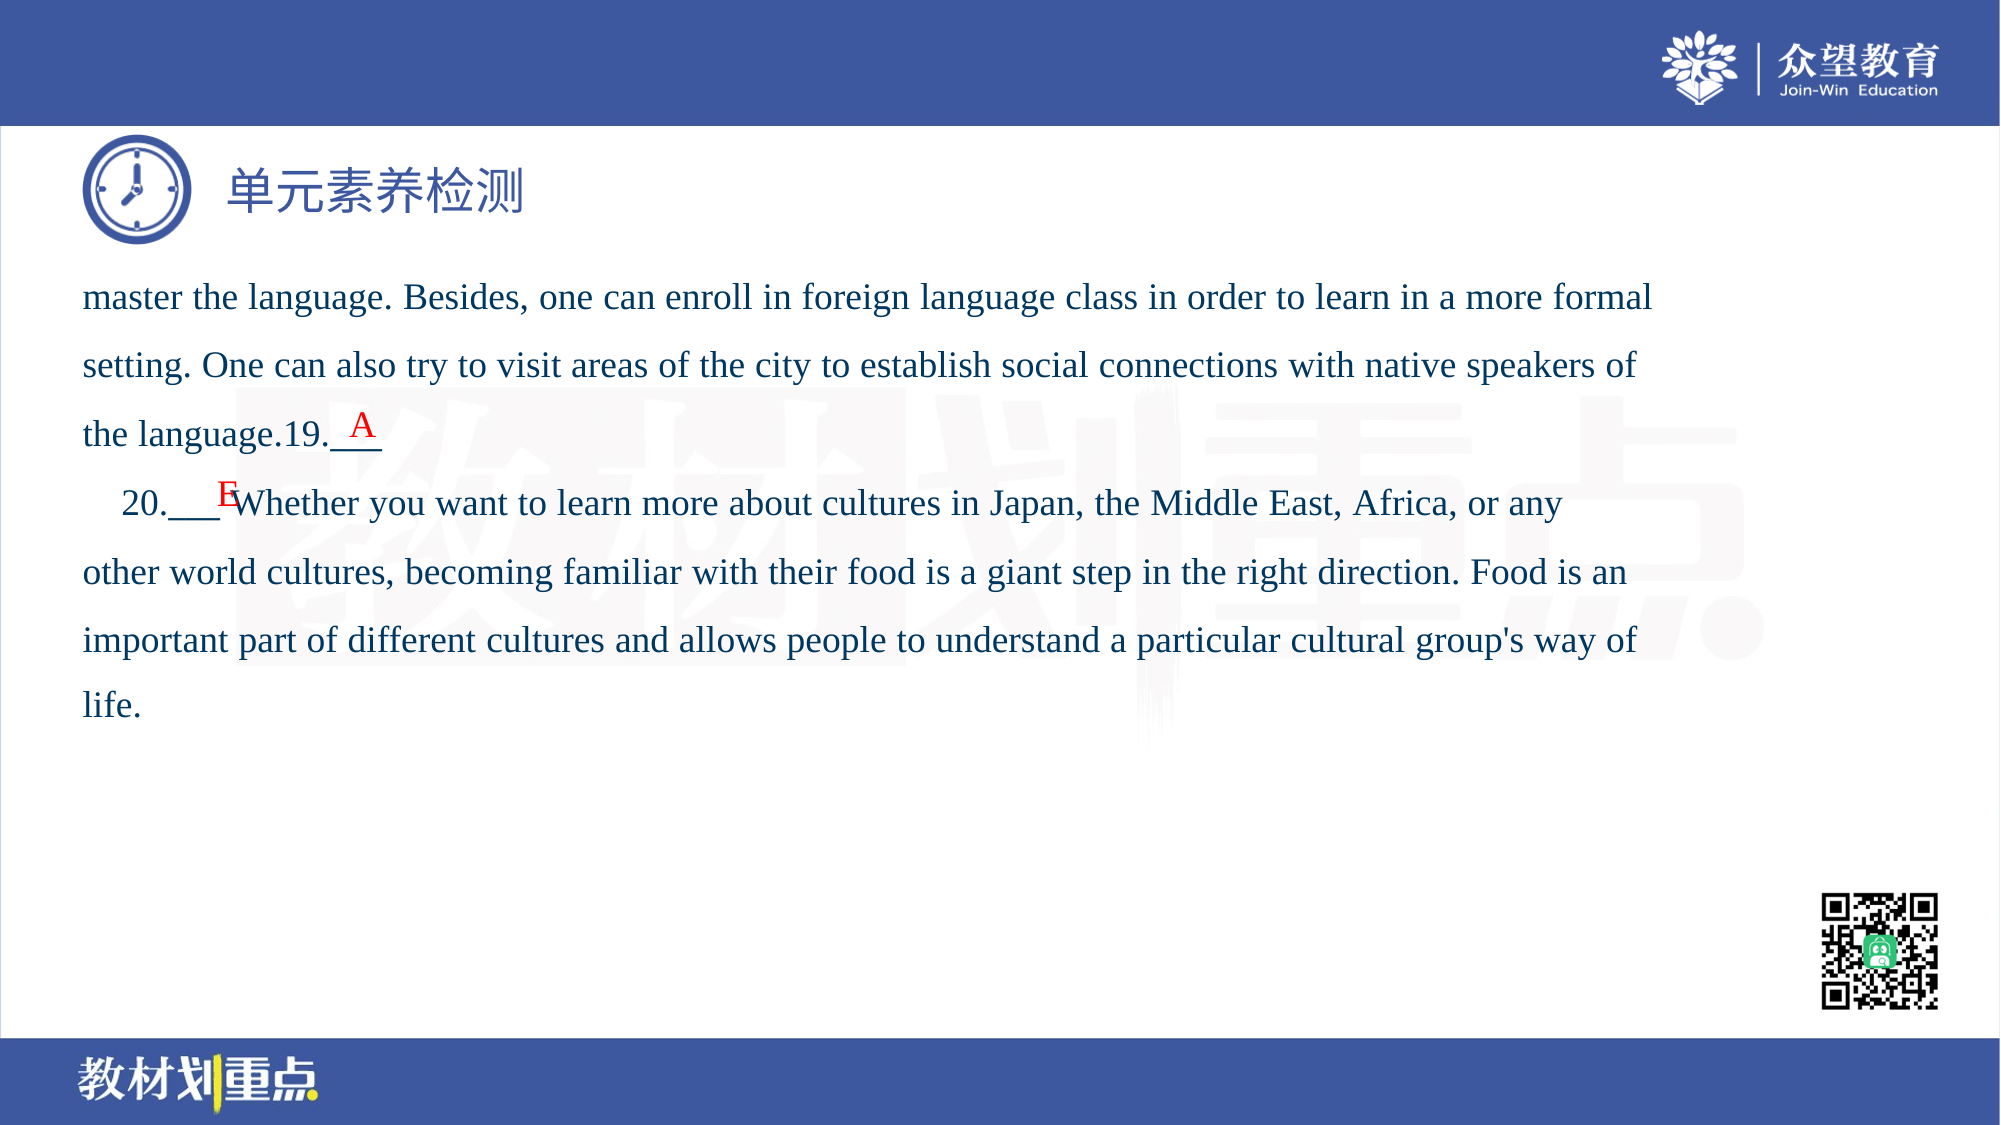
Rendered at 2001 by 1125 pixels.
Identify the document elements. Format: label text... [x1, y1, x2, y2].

text_box E [203, 449, 254, 508]
text_box master the language. Besides, one can enroll in foreign language class in order to learn in a more formal setting. One can also try to visit areas of the city to establish social connections with native speakers of the language.19.___ 20.___ Whether you want to learn more about cultures in Japan, the Middle East, Africa, or any other world cultures, becoming familiar with their food is a giant step in the right direction. Food is an important part of different cultures and allows people to understand a particular cultural group's way of life. [82, 248, 1817, 719]
picture [0, 0, 2000, 1125]
text_box A [335, 380, 390, 439]
